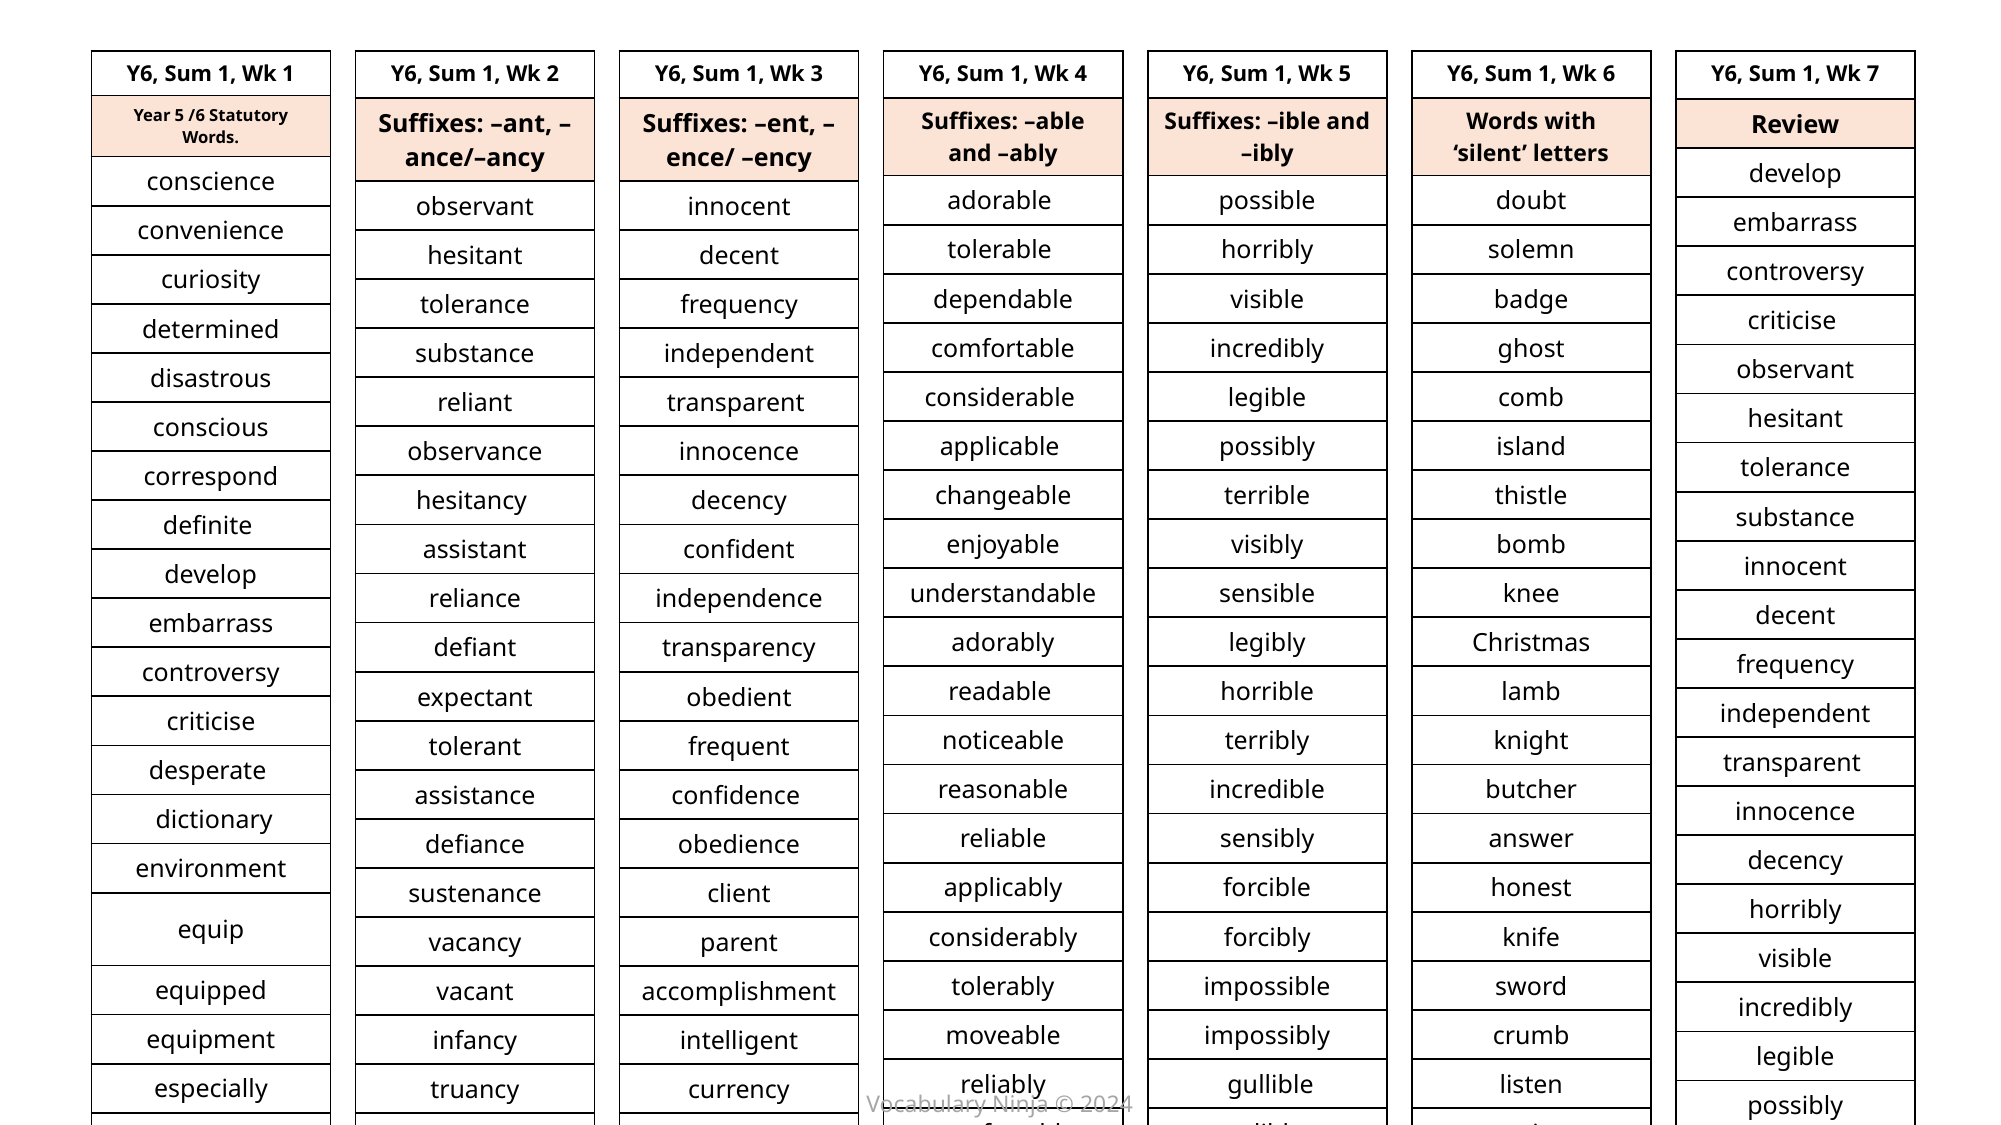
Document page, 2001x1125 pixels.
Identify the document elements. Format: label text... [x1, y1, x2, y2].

table_cell Words with ‘silent’ letters [1413, 99, 1650, 175]
table_cell convenience [92, 207, 330, 254]
table_cell comb [1413, 373, 1650, 420]
table_cell visibly [1149, 520, 1386, 567]
table_cell terrible [1149, 471, 1386, 518]
table_cell criticise [92, 697, 330, 745]
table_cell correspond [92, 452, 330, 499]
table_cell substance [1677, 493, 1914, 540]
table_cell horribly [1677, 885, 1914, 932]
table_cell sword [1413, 962, 1650, 1009]
table_cell Year 5 /6 Statutory Words. [92, 96, 330, 156]
table_cell obedience [620, 820, 858, 867]
table_cell obedient [620, 673, 858, 720]
table_cell Christmas [1413, 618, 1650, 665]
table_cell horrible [1149, 667, 1386, 715]
table_cell hesitant [1677, 394, 1914, 442]
table_cell independent [1677, 689, 1914, 736]
table_cell controversy [1677, 247, 1914, 294]
table_cell tolerance [356, 280, 594, 327]
table_cell assistant [356, 525, 594, 573]
table_cell terribly [1149, 716, 1386, 764]
table_cell intelligent [620, 1016, 858, 1063]
table_cell controversy [92, 648, 330, 695]
table_cell solemn [1413, 226, 1650, 273]
table_cell sensible [1149, 569, 1386, 616]
table_cell decent [1677, 591, 1914, 638]
table_cell defiance [356, 820, 594, 867]
table_header Y6, Sum 1, Wk 3 [620, 52, 858, 97]
table_cell gullible [1149, 1060, 1386, 1107]
table_cell incredibly [1149, 324, 1386, 371]
table_cell decency [620, 476, 858, 524]
table_cell visible [1149, 275, 1386, 322]
table_cell parent [620, 918, 858, 965]
table_cell desperate [92, 746, 330, 794]
table_cell defiant [356, 623, 594, 671]
table_cell crumb [1413, 1011, 1650, 1058]
table_header Y6, Sum 1, Wk 7 [1677, 52, 1914, 98]
table_cell legibly [1149, 618, 1386, 665]
table_cell island [1413, 422, 1650, 469]
table_cell equip [92, 894, 330, 965]
table_cell accomplishment [620, 967, 858, 1014]
table_cell visible [1677, 934, 1914, 981]
table_cell observance [356, 427, 594, 474]
table_cell independent [620, 329, 858, 376]
table_cell reliance [356, 574, 594, 622]
table_cell reliably [884, 1060, 1122, 1082]
table_cell tolerance [1677, 443, 1914, 491]
table_cell conscious [92, 403, 330, 450]
table_cell noticeable [884, 716, 1122, 764]
table_cell sustenance [356, 869, 594, 916]
text_box Vocabulary Ninja © 2024 [851, 1082, 1149, 1125]
table_cell Suffixes: –ible and –ibly [1149, 99, 1386, 175]
table_cell answer [1413, 814, 1650, 862]
table_cell Review [1677, 100, 1914, 147]
table_cell frequency [1677, 640, 1914, 687]
table_cell adorably [884, 618, 1122, 665]
table_cell incredible [1149, 765, 1386, 813]
table_cell forcibly [1149, 913, 1386, 960]
table_cell embarrass [1677, 198, 1914, 245]
table_cell equipped [92, 966, 330, 1014]
table_cell substance [356, 329, 594, 376]
table_cell dependable [884, 275, 1122, 322]
table_header Y6, Sum 1, Wk 4 [884, 52, 1122, 97]
table_cell Suffixes: –able and –ably [884, 99, 1122, 175]
table_cell possibly [1149, 422, 1386, 469]
table_cell reliable [884, 814, 1122, 862]
table_cell knight [1413, 716, 1650, 764]
table_cell horribly [1149, 226, 1386, 273]
table_cell transparent [1677, 738, 1914, 785]
table_cell observant [1677, 345, 1914, 393]
table_cell sensibly [1149, 814, 1386, 862]
table_header Y6, Sum 1, Wk 1 [92, 52, 330, 95]
table_cell reasonable [884, 765, 1122, 813]
table_cell disastrous [92, 354, 330, 401]
table_cell frequent [620, 722, 858, 769]
table_cell innocent [1677, 542, 1914, 589]
table_cell vacancy [356, 918, 594, 965]
table_cell truancy [356, 1065, 594, 1112]
table_cell hesitancy [356, 476, 594, 524]
table_cell impossible [1149, 962, 1386, 1009]
table_cell readable [884, 667, 1122, 715]
table_cell decent [620, 231, 858, 278]
table_cell determined [92, 305, 330, 352]
table_cell develop [1677, 149, 1914, 196]
table_cell transparent [620, 378, 858, 425]
table_cell listen [1413, 1060, 1650, 1107]
table_header Y6, Sum 1, Wk 6 [1413, 52, 1650, 97]
table_cell tolerant [356, 722, 594, 769]
table_cell legible [1149, 373, 1386, 420]
table_cell impossibly [1149, 1011, 1386, 1058]
table_cell independence [620, 574, 858, 622]
table_cell develop [92, 550, 330, 597]
table_cell Suffixes: –ent, –ence/ –ency [620, 99, 858, 180]
table_cell confident [620, 525, 858, 573]
table_cell transparency [620, 623, 858, 671]
table_cell expectant [356, 673, 594, 720]
table_cell client [620, 869, 858, 916]
table_cell innocent [620, 182, 858, 229]
table_cell tolerable [884, 226, 1122, 273]
table_cell conscience [92, 157, 330, 205]
table_cell applicable [884, 422, 1122, 469]
table_cell incredibly [1677, 983, 1914, 1031]
table_cell criticise [1677, 296, 1914, 344]
table_cell Suffixes: –ant, –ance/–ancy [356, 99, 594, 180]
table_cell wrist [1413, 1109, 1650, 1125]
table_cell understandable [884, 569, 1122, 616]
table_cell lamb [1413, 667, 1650, 715]
table_cell embarrass [92, 599, 330, 646]
table_cell moveable [884, 1011, 1122, 1058]
table_header Y6, Sum 1, Wk 5 [1149, 52, 1386, 97]
table_cell enjoyable [884, 520, 1122, 567]
table_cell changeable [884, 471, 1122, 518]
table_cell environment [92, 844, 330, 892]
table_cell legible [1677, 1032, 1914, 1080]
table_cell reliant [356, 378, 594, 425]
table_cell considerably [884, 913, 1122, 960]
table_cell doubt [1413, 176, 1650, 224]
table_cell especially [92, 1065, 330, 1112]
table_cell curiosity [92, 256, 330, 303]
table_cell honest [1413, 864, 1650, 911]
table_cell knife [1413, 913, 1650, 960]
table_cell edible [1149, 1109, 1386, 1125]
table_cell adorable [884, 176, 1122, 224]
table_cell truant [356, 1114, 594, 1125]
table_cell considerable [884, 373, 1122, 420]
table_cell observant [356, 182, 594, 229]
table_cell forcible [1149, 864, 1386, 911]
table_cell vacant [356, 967, 594, 1014]
table_cell innocence [620, 427, 858, 474]
table_cell infancy [356, 1016, 594, 1063]
table_cell decency [1677, 836, 1914, 883]
table_cell dictionary [92, 795, 330, 843]
table_cell ghost [1413, 324, 1650, 371]
table_cell frequency [620, 280, 858, 327]
table_cell applicably [884, 864, 1122, 911]
table_cell innocence [1677, 787, 1914, 834]
table_cell tolerably [884, 962, 1122, 1009]
table_cell hesitant [356, 231, 594, 278]
table_header Y6, Sum 1, Wk 2 [356, 52, 594, 97]
table_cell badge [1413, 275, 1650, 322]
table_cell possible [1149, 176, 1386, 224]
table_cell definite [92, 501, 330, 548]
table_cell equipment [92, 1015, 330, 1063]
table_cell knee [1413, 569, 1650, 616]
table_cell bomb [1413, 520, 1650, 567]
table_cell agency [620, 1114, 851, 1125]
table_cell possibly [1677, 1081, 1914, 1125]
table_cell confidence [620, 771, 858, 818]
table_cell thistle [1413, 471, 1650, 518]
table_cell currency [620, 1065, 858, 1112]
table_cell butcher [1413, 765, 1650, 813]
table_cell assistance [356, 771, 594, 818]
table_cell comfortable [884, 324, 1122, 371]
table_cell exaggerate [92, 1114, 330, 1125]
